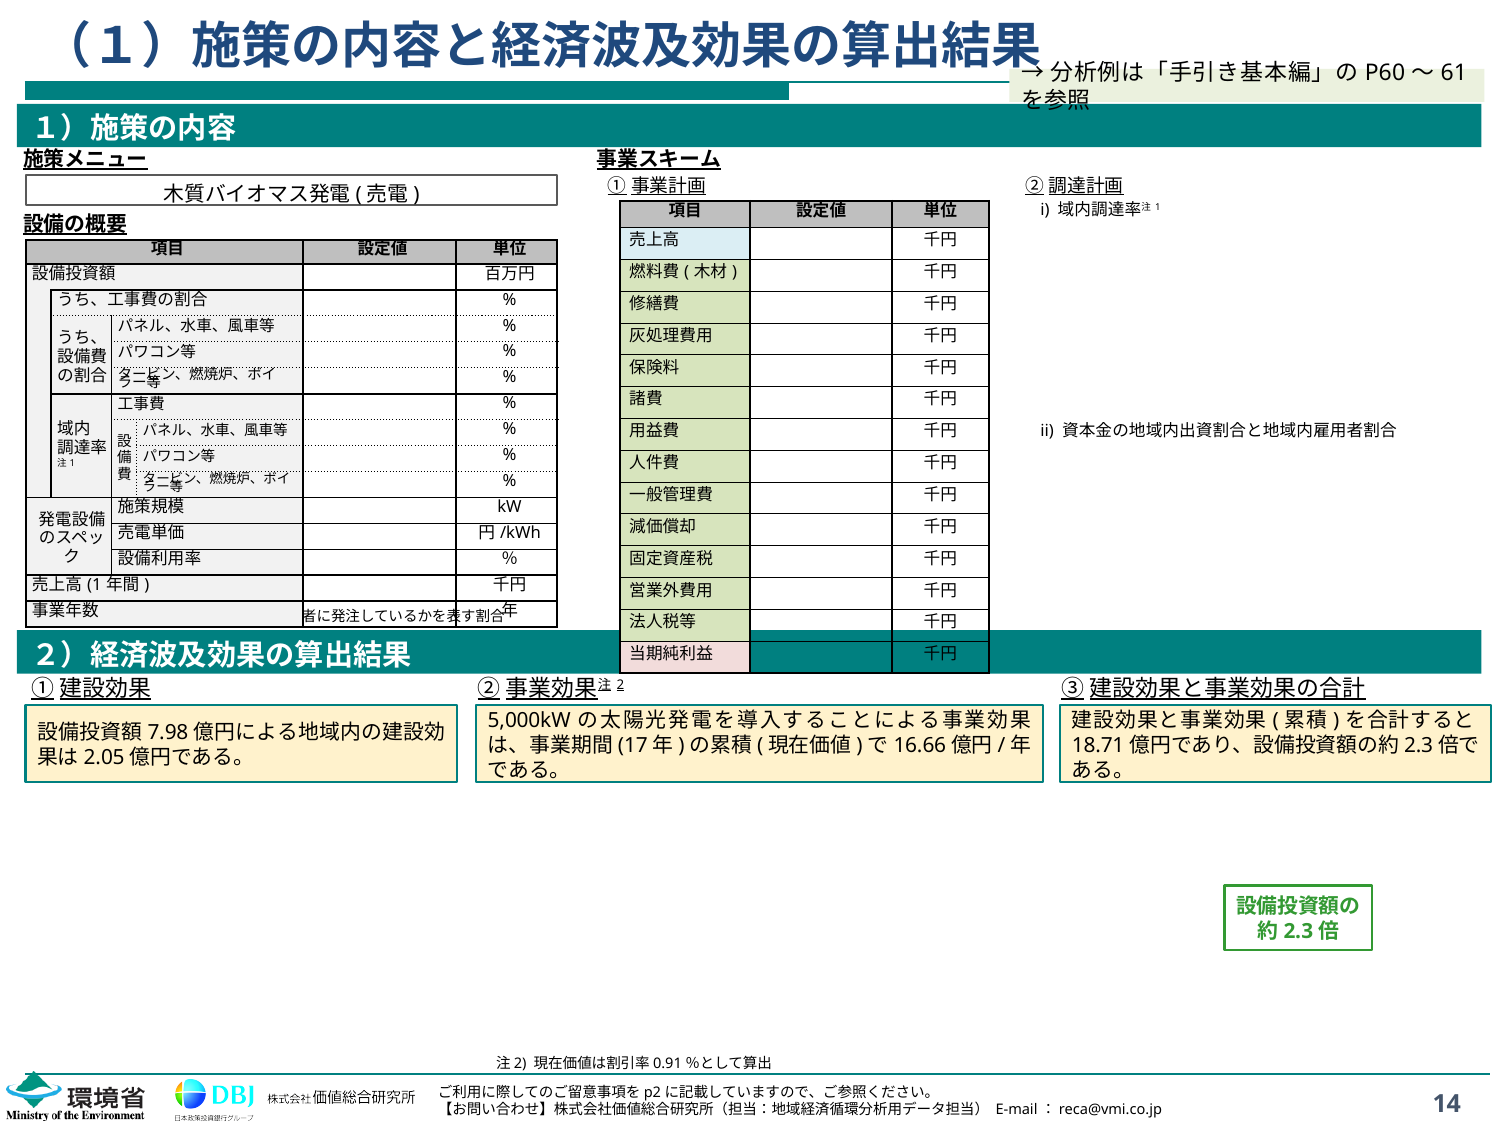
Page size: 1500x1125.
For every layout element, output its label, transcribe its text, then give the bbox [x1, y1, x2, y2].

table_cell [751, 642, 891, 672]
table_cell [751, 514, 891, 545]
text_box 設備投資額7.98億円による地域内の建設効果は2.05億円である。 [25, 705, 457, 783]
table_cell [751, 578, 891, 609]
table_cell 百万円 [457, 265, 556, 289]
table_cell 千円 [893, 610, 988, 641]
text_box ２）経済波及効果の算出結果 [16, 630, 619, 674]
text_box ②事業効果注2 [462, 674, 853, 708]
text_box １）施策の内容 [16, 103, 1482, 148]
text_box 建設効果と事業効果(累積)を合計すると18.71億円であり、設備投資額の約2.3倍である。 [1060, 705, 1492, 783]
table_cell 保険料 [621, 355, 749, 386]
table_cell 年 [457, 602, 556, 626]
table_header 項目 [621, 202, 749, 227]
text_box 設備投資額の約2.3倍 [1224, 885, 1373, 951]
table_cell [751, 483, 891, 513]
table_cell 千円 [893, 546, 988, 577]
table_cell [304, 550, 455, 574]
table_cell 千円 [893, 514, 988, 545]
table_cell 千円 [893, 292, 988, 323]
table_cell 施策規模 [112, 498, 302, 523]
table_cell % [457, 420, 556, 446]
table_cell 諸費 [621, 387, 749, 418]
text_box 注2) 現在価値は割引率0.91％として算出 [496, 1055, 1028, 1072]
table_cell 事業年数 [27, 602, 302, 626]
table_cell % [457, 471, 556, 497]
table_cell [751, 451, 891, 482]
table_cell ％ [457, 550, 556, 574]
text_box 5,000kWの太陽光発電を導入することによる事業効果は、事業期間(17年)の累積(現在価値)で16.66億円/年である。 [475, 705, 1043, 783]
table_cell タービン、燃焼炉、ボイラー等 [112, 368, 302, 393]
table_cell 千円 [893, 578, 988, 609]
text_box 事業スキーム [596, 148, 745, 171]
table_cell パワコン等 [137, 446, 302, 471]
table_cell 減価償却 [621, 514, 749, 545]
table_cell [304, 265, 455, 289]
table_cell うち、 設備費 の割合 [52, 316, 111, 393]
table_cell [751, 419, 891, 450]
table_cell 千円 [893, 324, 988, 354]
table_cell [304, 576, 455, 600]
table_cell 千円 [893, 387, 988, 418]
table_cell [751, 324, 891, 354]
table_header 単位 [893, 202, 988, 227]
table_cell [304, 342, 455, 368]
table_cell 用益費 [621, 419, 749, 450]
table_cell 千円 [893, 228, 988, 259]
table_cell 千円 [893, 355, 988, 386]
table_cell [751, 546, 891, 577]
table_cell [751, 387, 891, 418]
table_cell 設備投資額 [27, 265, 302, 290]
table_cell kW [457, 498, 556, 523]
text_box ２）経済波及効果の算出結果 [990, 630, 1482, 674]
table_cell 円/kWh [457, 524, 556, 549]
title （１）施策の内容と経済波及効果の算出結果 [25, 0, 1355, 82]
text_box 木質バイオマス発電(売電) [25, 175, 558, 205]
table_cell [304, 471, 455, 497]
table_cell 設備利用率 [112, 550, 302, 574]
table_cell [304, 524, 455, 549]
table_cell 営業外費用 [621, 578, 749, 609]
table_cell [304, 602, 455, 626]
text_box 設備の概要 [23, 210, 201, 236]
table_cell 工事費 [112, 395, 302, 420]
table_cell 千円 [893, 642, 988, 672]
table_cell [304, 368, 455, 393]
table_cell パネル、水車、風車等 [137, 420, 302, 446]
table_header 単位 [457, 241, 556, 263]
table_cell 固定資産税 [621, 546, 749, 577]
table_cell 燃料費(木材) [621, 260, 749, 291]
table_cell 設備費 [112, 420, 137, 497]
table_cell 発電設備 のスペック [27, 498, 111, 574]
table_cell 一般管理費 [621, 483, 749, 513]
table_cell % [457, 368, 556, 393]
table_header 設定値 [304, 241, 455, 263]
table_cell [751, 292, 891, 323]
text_box 施策メニュー [23, 148, 171, 171]
table_cell 千円 [457, 576, 556, 600]
table_cell 売電単価 [112, 524, 302, 549]
table_cell タービン、燃焼炉、ボイラー等 [137, 471, 302, 497]
table_header 項目 [27, 241, 302, 263]
text_box ③建設効果と事業効果の合計 [1046, 674, 1437, 708]
table_header 設定値 [751, 202, 891, 227]
table_cell [751, 260, 891, 291]
table_cell % [457, 291, 556, 316]
table_cell [27, 290, 50, 497]
table_cell 売上高 [621, 228, 749, 259]
table_cell % [457, 446, 556, 471]
text_box ①建設効果 [16, 674, 407, 708]
table_cell 修繕費 [621, 292, 749, 323]
table_cell [304, 291, 455, 316]
table_cell [751, 228, 891, 259]
table_cell 法人税等 [621, 610, 749, 641]
text_box →分析例は「手引き基本編」のP60～61を参照 [1009, 68, 1485, 102]
table_cell うち、工事費の割合 [52, 291, 302, 316]
table_cell [751, 610, 891, 641]
table_cell % [457, 342, 556, 368]
table_cell [304, 395, 455, 420]
table_cell [304, 420, 455, 446]
table_cell 千円 [893, 483, 988, 513]
table_cell [304, 446, 455, 471]
text_box ii) 資本金の地域内出資割合と地域内雇用者割合 [1040, 419, 1432, 440]
table_cell 千円 [893, 419, 988, 450]
table_cell 人件費 [621, 451, 749, 482]
text_box i) 域内調達率注1 [1040, 199, 1188, 220]
table_cell 当期純利益 [621, 642, 749, 672]
table_cell パネル、水車、風車等 [112, 316, 302, 342]
text_box ①事業計画 [607, 173, 785, 196]
table_cell % [457, 395, 556, 420]
text_box ②調達計画 [1025, 173, 1203, 196]
table_cell 灰処理費用 [621, 324, 749, 354]
table_cell 域内 調達率 注1 [52, 395, 111, 497]
picture [171, 1075, 419, 1125]
table_cell 千円 [893, 451, 988, 482]
table_cell [304, 316, 455, 342]
table_cell % [457, 316, 556, 342]
table_cell 千円 [893, 260, 988, 291]
slide_number 14 [1393, 1079, 1500, 1122]
table_cell パワコン等 [112, 342, 302, 368]
table_cell [304, 498, 455, 523]
table_cell [751, 355, 891, 386]
table_cell 売上高(1年間) [27, 576, 302, 600]
picture [2, 1071, 148, 1125]
